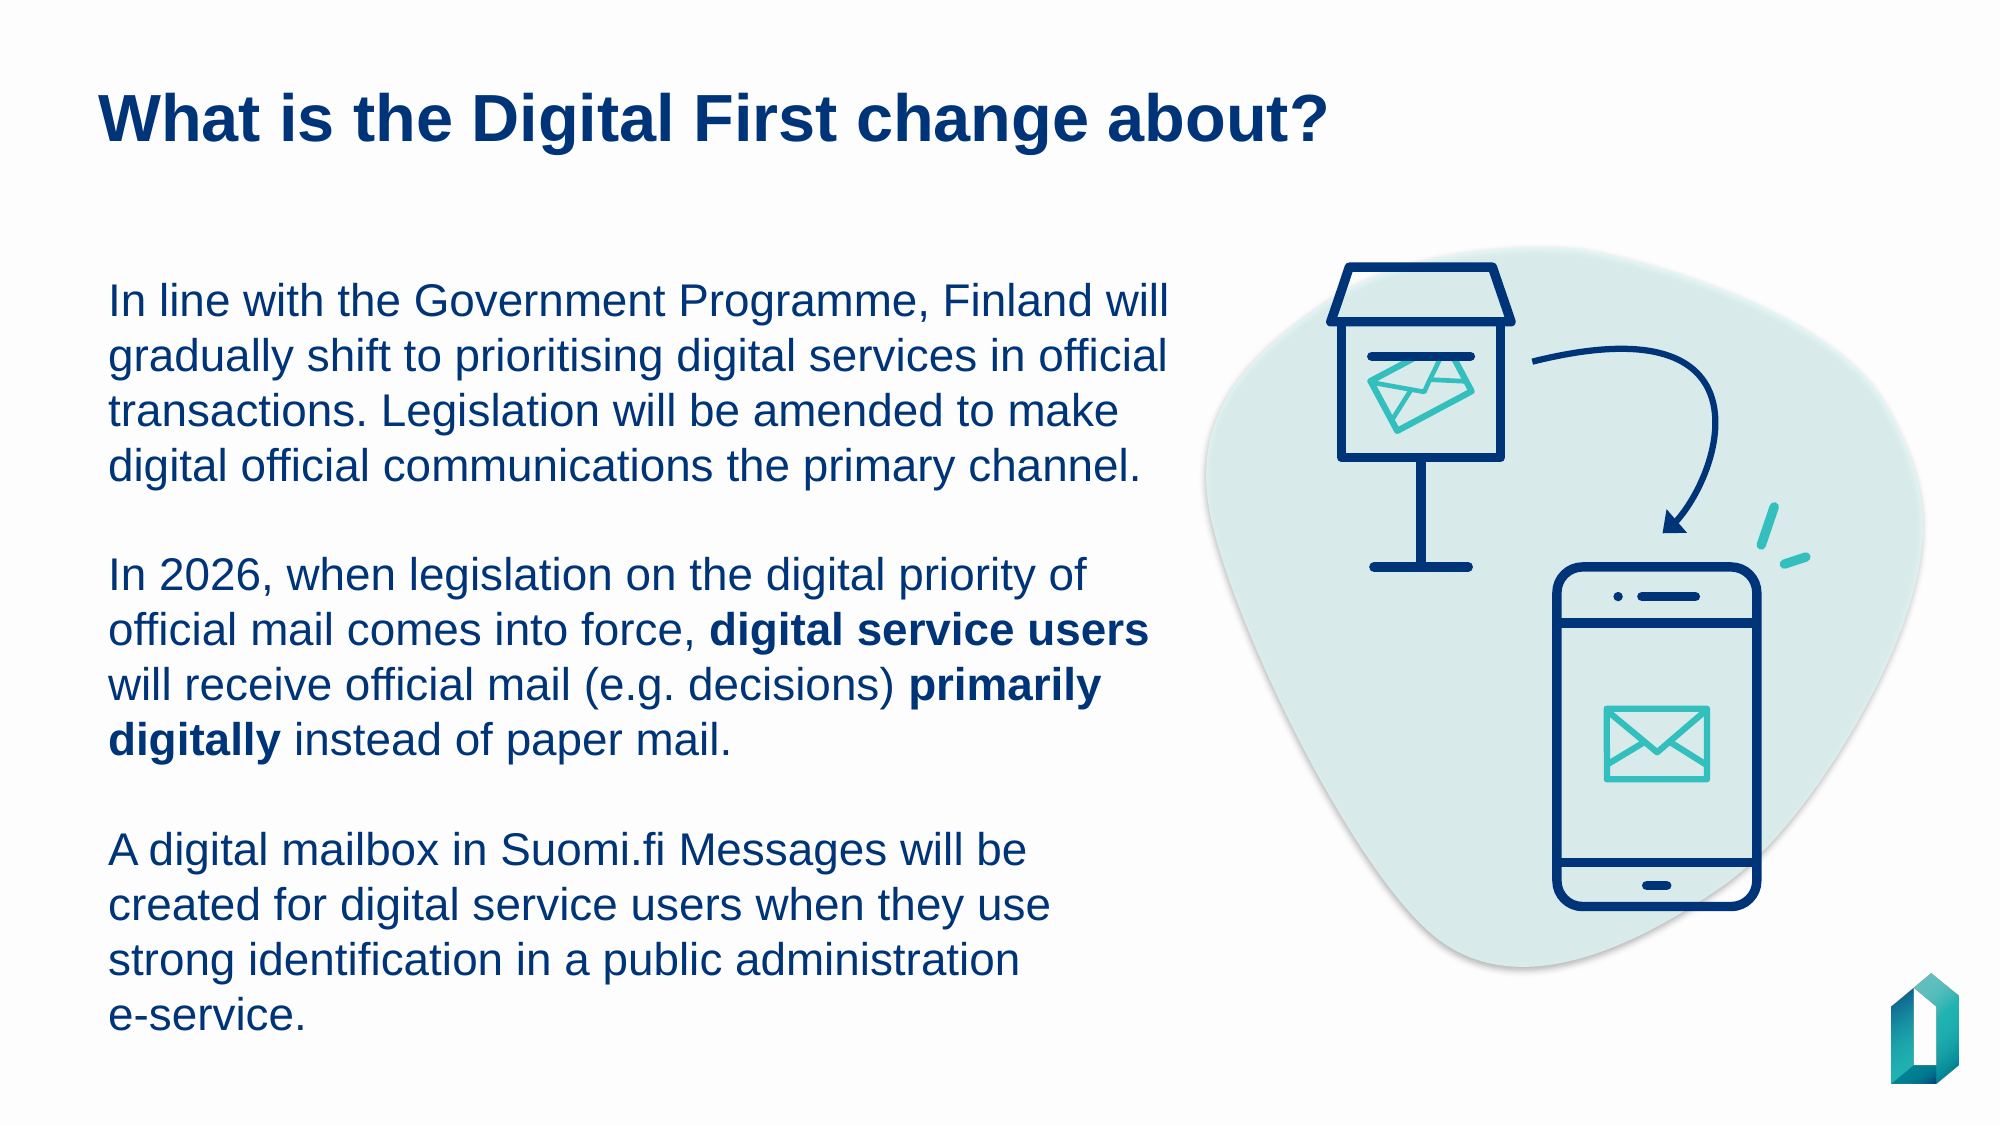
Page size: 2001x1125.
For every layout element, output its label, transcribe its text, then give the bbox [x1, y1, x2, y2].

picture [1891, 973, 1959, 1084]
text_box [1330, 266, 1512, 571]
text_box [1556, 566, 1758, 907]
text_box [1760, 506, 1806, 565]
text_box What is the Digital First change about? [83, 37, 1886, 163]
text_box [1205, 246, 1924, 968]
text_box [1532, 348, 1715, 534]
text_box In line with the Government Programme, Finland will gradually shift to prioritising digital services in official transactions. Legislation will be amended to make digital official communications the primary channel. In 2026, when legislation on the digital priority of official mail comes into force, digital service users will receive official mail (e.g. decisions) primarily digitally instead of paper mail. A digital mailbox in Suomi.fi Messages will be created for digital service users when they use strong identification in a public administration e-service. [93, 262, 1199, 947]
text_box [1606, 708, 1708, 780]
